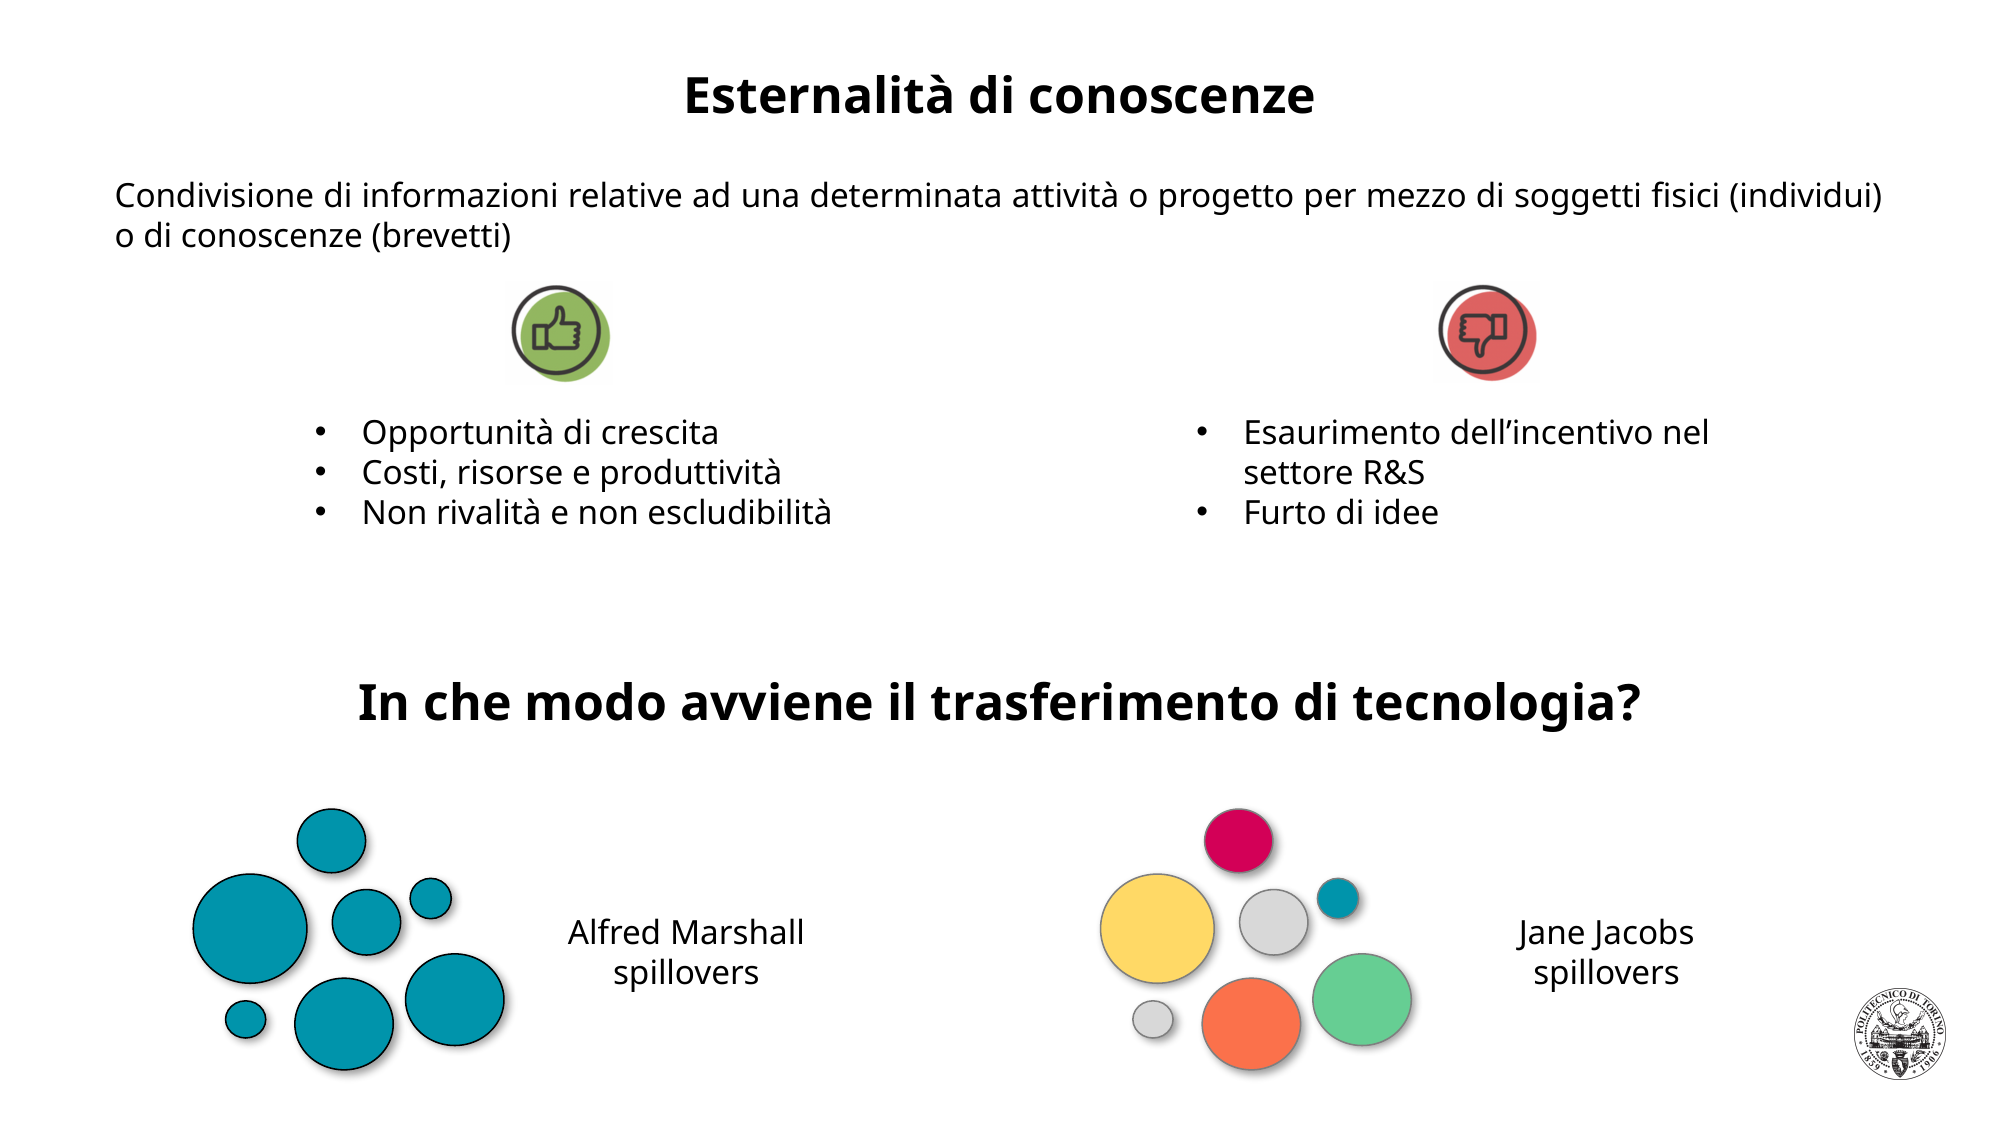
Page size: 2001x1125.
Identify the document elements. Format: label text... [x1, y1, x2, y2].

picture [1854, 988, 1947, 1080]
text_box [299, 281, 958, 546]
text_box In che modo avviene il trasferimento di tecnologia? [99, 662, 1901, 738]
text_box Alfred Marshall spillovers [550, 903, 832, 999]
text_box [192, 808, 505, 1071]
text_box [1100, 808, 1412, 1071]
text_box Jane Jacobs spillovers [1486, 903, 1736, 999]
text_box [1181, 281, 1808, 541]
text_box Esternalità di conoscenze Condivisione di informazioni relative ad una determinata attività o progetto per mezzo di soggetti fisici (individui) o di conoscenze (brevetti) [99, 55, 1901, 262]
